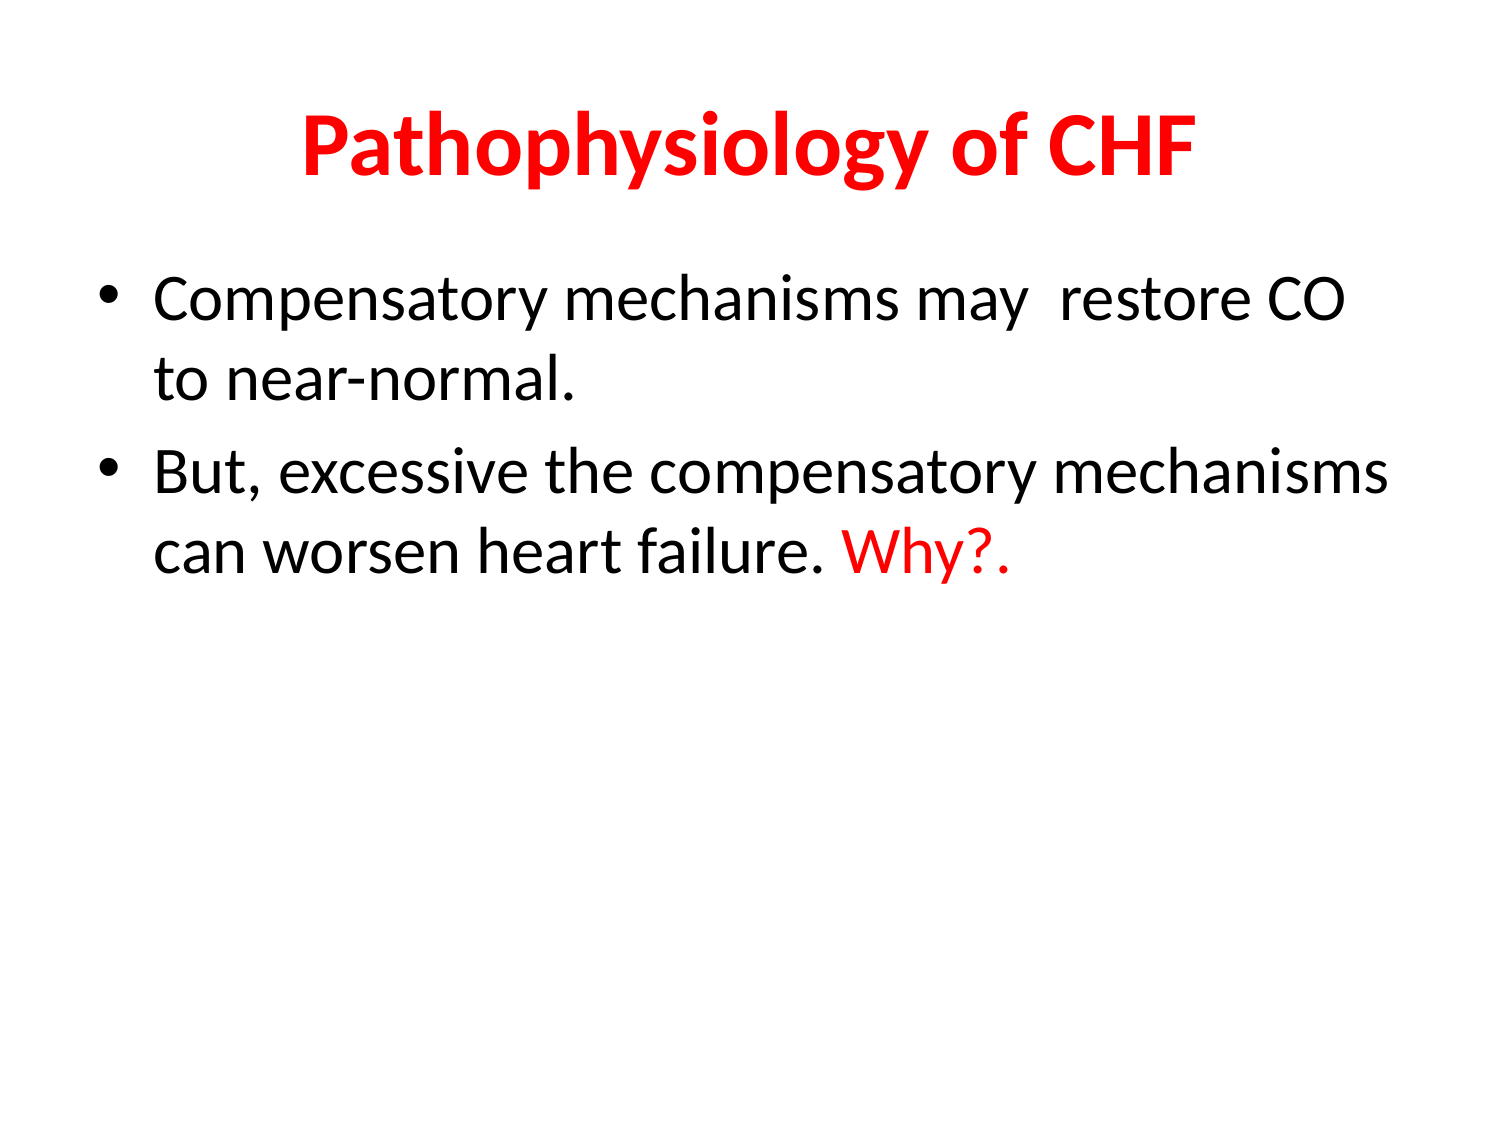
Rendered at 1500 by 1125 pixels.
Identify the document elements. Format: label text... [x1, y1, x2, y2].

title Pathophysiology of CHF [75, 45, 1425, 233]
list Compensatory mechanisms may restore CO to near-normal. But, excessive the compensatory mechanisms can worsen heart failure. Why?. [82, 246, 1432, 989]
